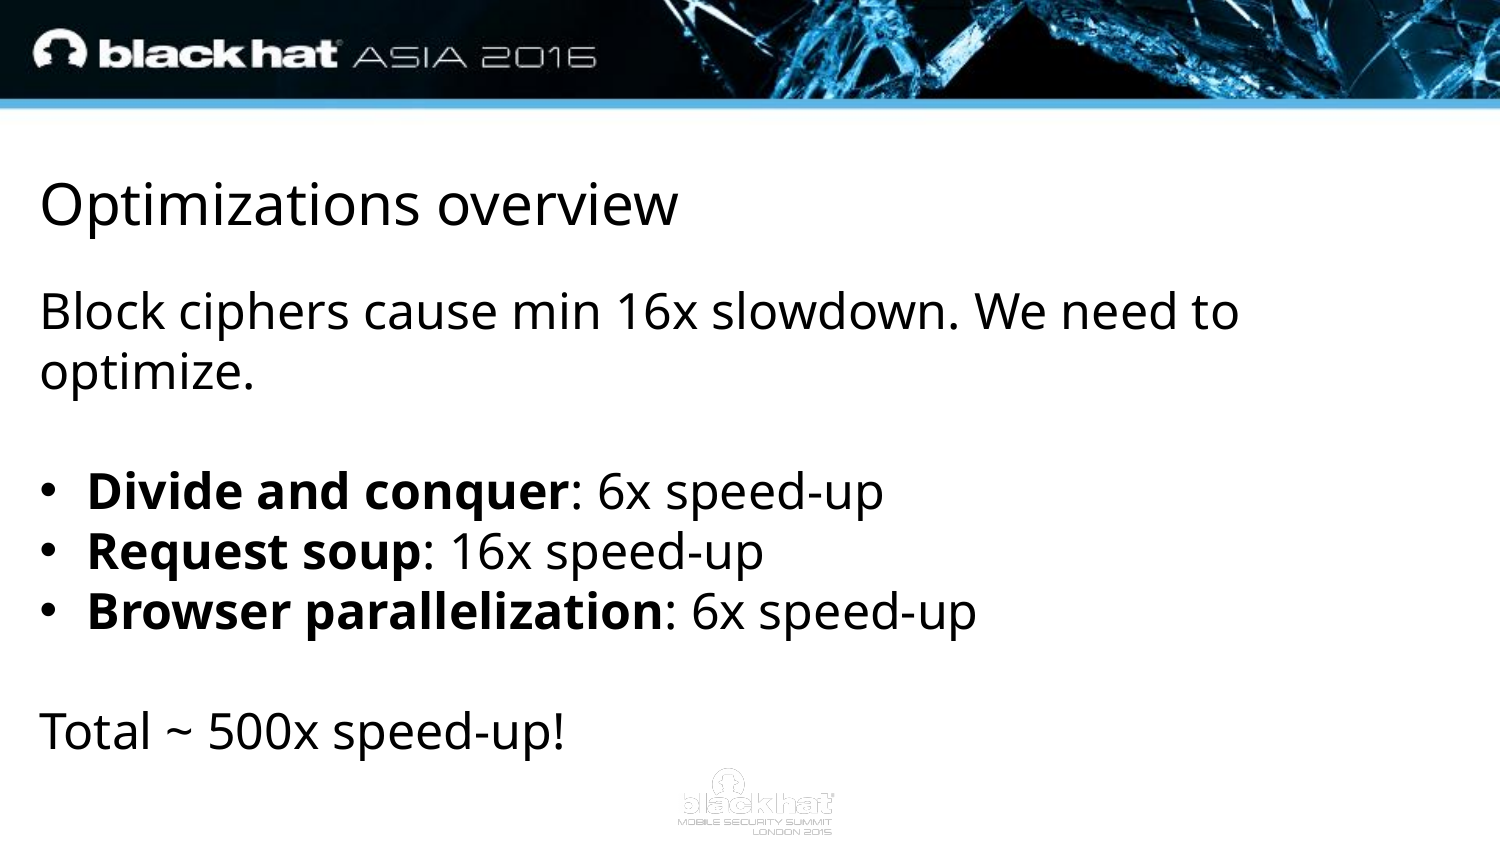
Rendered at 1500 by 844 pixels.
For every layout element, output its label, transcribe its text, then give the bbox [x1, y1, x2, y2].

text_box Block ciphers cause min 16x slowdown. We need to optimize. Divide and conquer: 6x speed-up Request soup: 16x speed-up Browser parallelization: 6x speed-up Total ~ 500x speed-up! [24, 271, 1450, 767]
picture [0, 0, 1500, 844]
text_box Optimizations overview [24, 159, 1438, 245]
